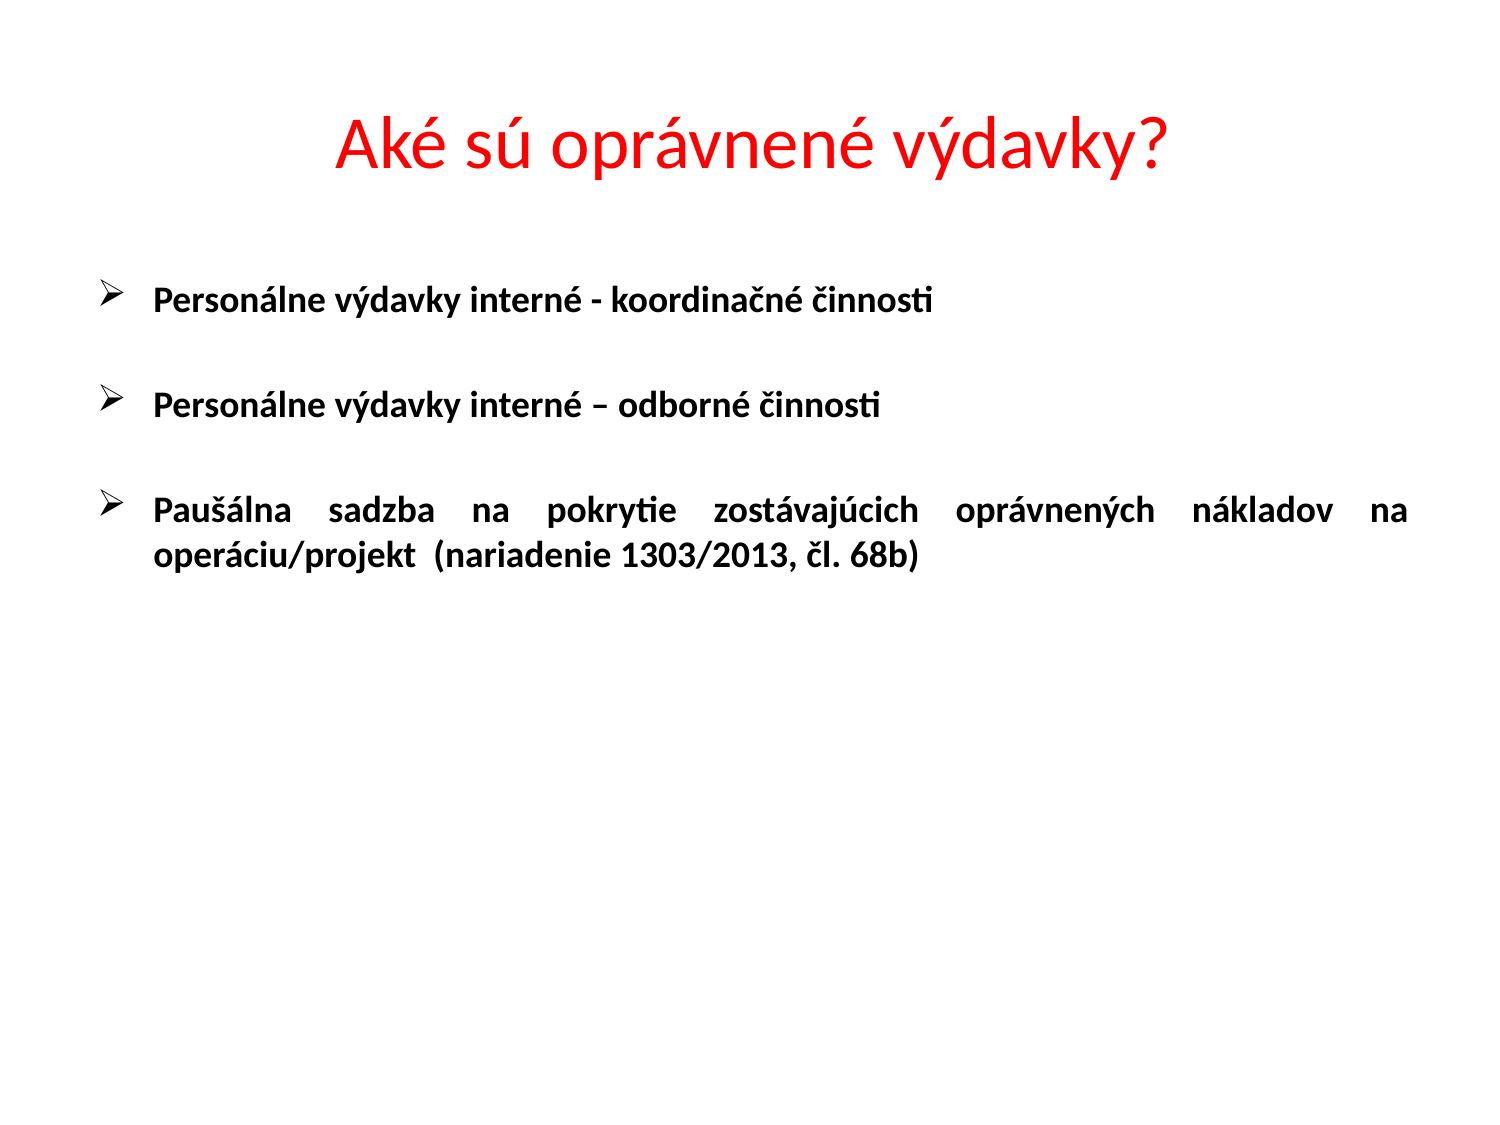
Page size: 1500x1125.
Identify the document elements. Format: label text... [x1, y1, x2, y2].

list Personálne výdavky interné - koordinačné činnosti Personálne výdavky interné – odborné činnosti Paušálna sadzba na pokrytie zostávajúcich oprávnených nákladov na operáciu/projekt (nariadenie 1303/2013, čl. 68b) [81, 266, 1426, 973]
title Aké sú oprávnené výdavky? [81, 44, 1426, 233]
